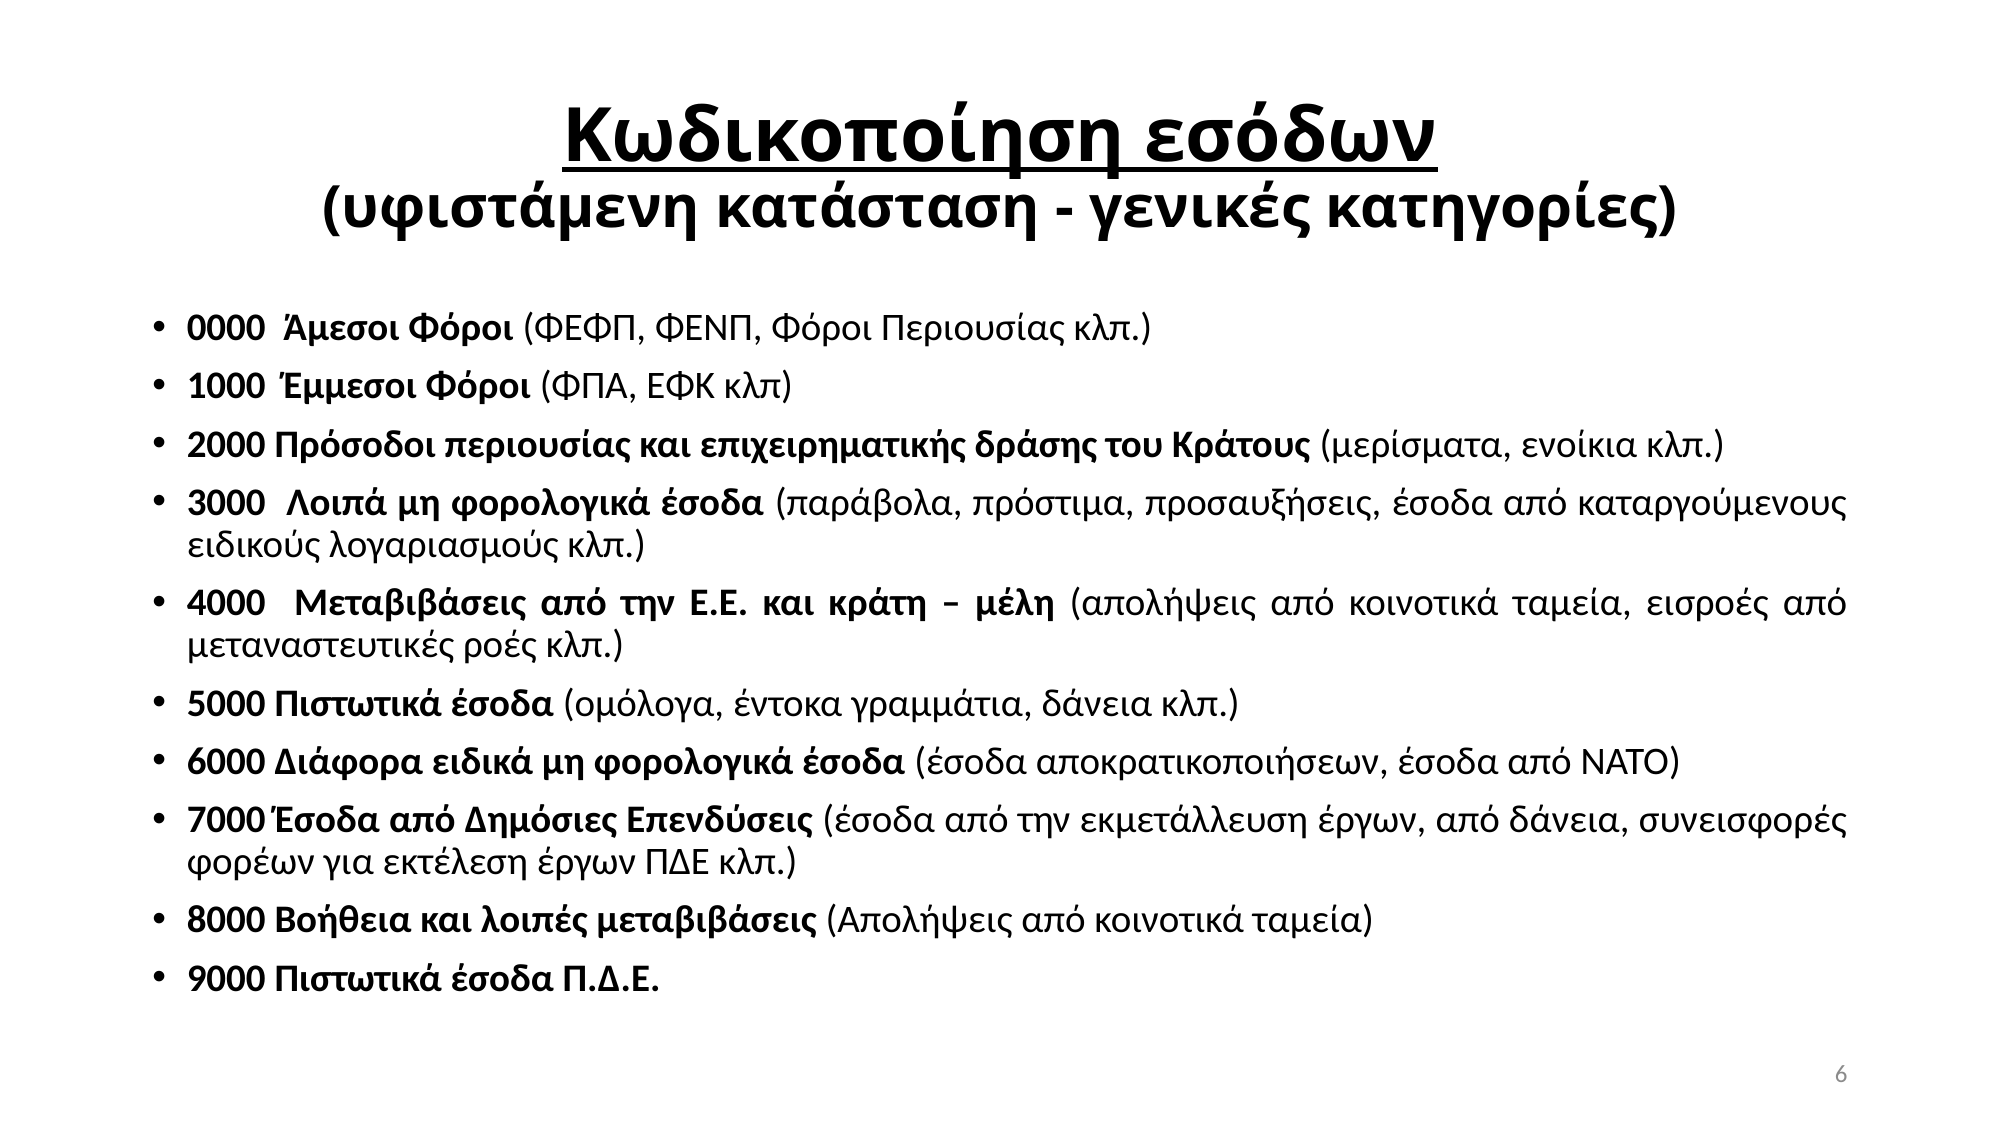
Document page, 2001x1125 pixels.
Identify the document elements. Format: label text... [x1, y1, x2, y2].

list 0000 Άμεσοι Φόροι (ΦΕΦΠ, ΦΕΝΠ, Φόροι Περιουσίας κλπ.) 1000 Έμμεσοι Φόροι (ΦΠΑ, ΕΦΚ κλπ) 2000 Πρόσοδοι περιουσίας και επιχειρηματικής δράσης του Κράτους (μερίσματα, ενοίκια κλπ.) 3000 Λοιπά μη φορολογικά έσοδα (παράβολα, πρόστιμα, προσαυξήσεις, έσοδα από καταργούμενους ειδικούς λογαριασμούς κλπ.) 4000 Μεταβιβάσεις από την Ε.Ε. και κράτη – μέλη (απολήψεις από κοινοτικά ταμεία, εισροές από μεταναστευτικές ροές κλπ.) 5000 Πιστωτικά έσοδα (ομόλογα, έντοκα γραμμάτια, δάνεια κλπ.) 6000 Διάφορα ειδικά μη φορολογικά έσοδα (έσοδα αποκρατικοποιήσεων, έσοδα από ΝΑΤΟ) 7000 Έσοδα από Δημόσιες Επενδύσεις (έσοδα από την εκμετάλλευση έργων, από δάνεια, συνεισφορές φορέων για εκτέλεση έργων ΠΔΕ κλπ.) 8000 Βοήθεια και λοιπές μεταβιβάσεις (Απολήψεις από κοινοτικά ταμεία) 9000 Πιστωτικά έσοδα Π.Δ.Ε. [137, 299, 1863, 1014]
slide_number 6 [1412, 1042, 1863, 1103]
title Κωδικοποίηση εσόδων (υφιστάμενη κατάσταση - γενικές κατηγορίες) [137, 59, 1863, 278]
